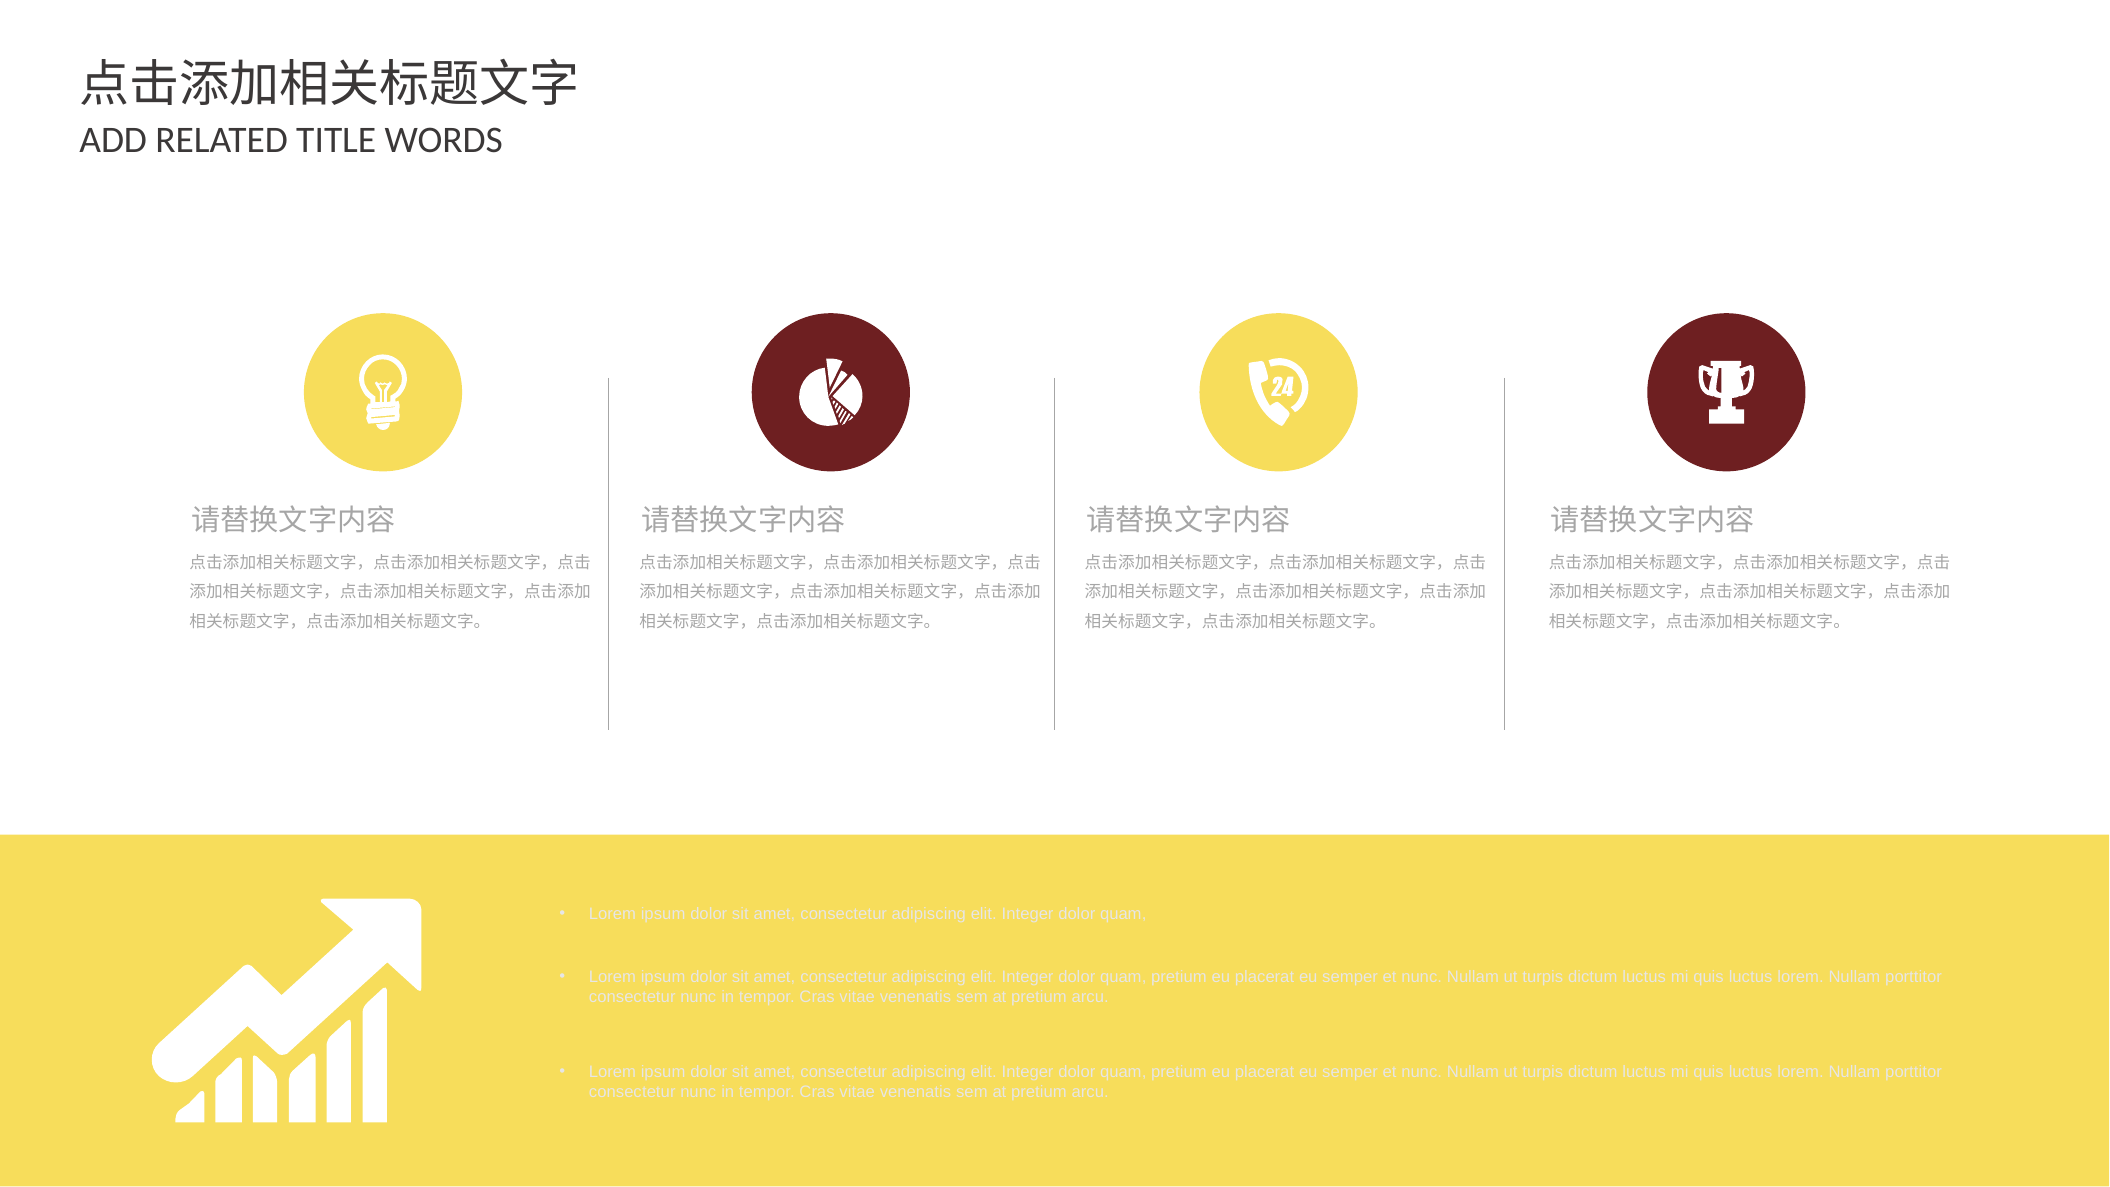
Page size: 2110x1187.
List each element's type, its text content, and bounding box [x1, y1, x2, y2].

text_box 请替换文字内容 [625, 486, 1024, 545]
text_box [1647, 313, 1806, 472]
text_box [1199, 313, 1358, 472]
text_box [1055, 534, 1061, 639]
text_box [149, 898, 422, 1123]
text_box 点击添加相关标题文字，点击添加相关标题文字，点击添加相关标题文字，点击添加相关标题文字，点击添加相关标题文字，点击添加相关标题文字。 [625, 534, 1054, 639]
text_box 请替换文字内容 [1534, 486, 1934, 545]
text_box 点击添加相关标题文字 [63, 43, 596, 120]
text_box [751, 313, 910, 472]
text_box 点击添加相关标题文字，点击添加相关标题文字，点击添加相关标题文字，点击添加相关标题文字，点击添加相关标题文字，点击添加相关标题文字。 [1534, 534, 1970, 639]
text_box [0, 834, 2110, 1187]
text_box 请替换文字内容 [1070, 486, 1470, 545]
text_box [544, 895, 2026, 1110]
text_box ADD RELATED TITLE WORDS [63, 107, 520, 169]
text_box 点击添加相关标题文字，点击添加相关标题文字，点击添加相关标题文字，点击添加相关标题文字，点击添加相关标题文字，点击添加相关标题文字。 [1070, 534, 1504, 639]
text_box 请替换文字内容 [175, 486, 574, 545]
text_box 点击添加相关标题文字，点击添加相关标题文字，点击添加相关标题文字，点击添加相关标题文字，点击添加相关标题文字，点击添加相关标题文字。 [175, 534, 608, 639]
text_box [303, 313, 463, 472]
